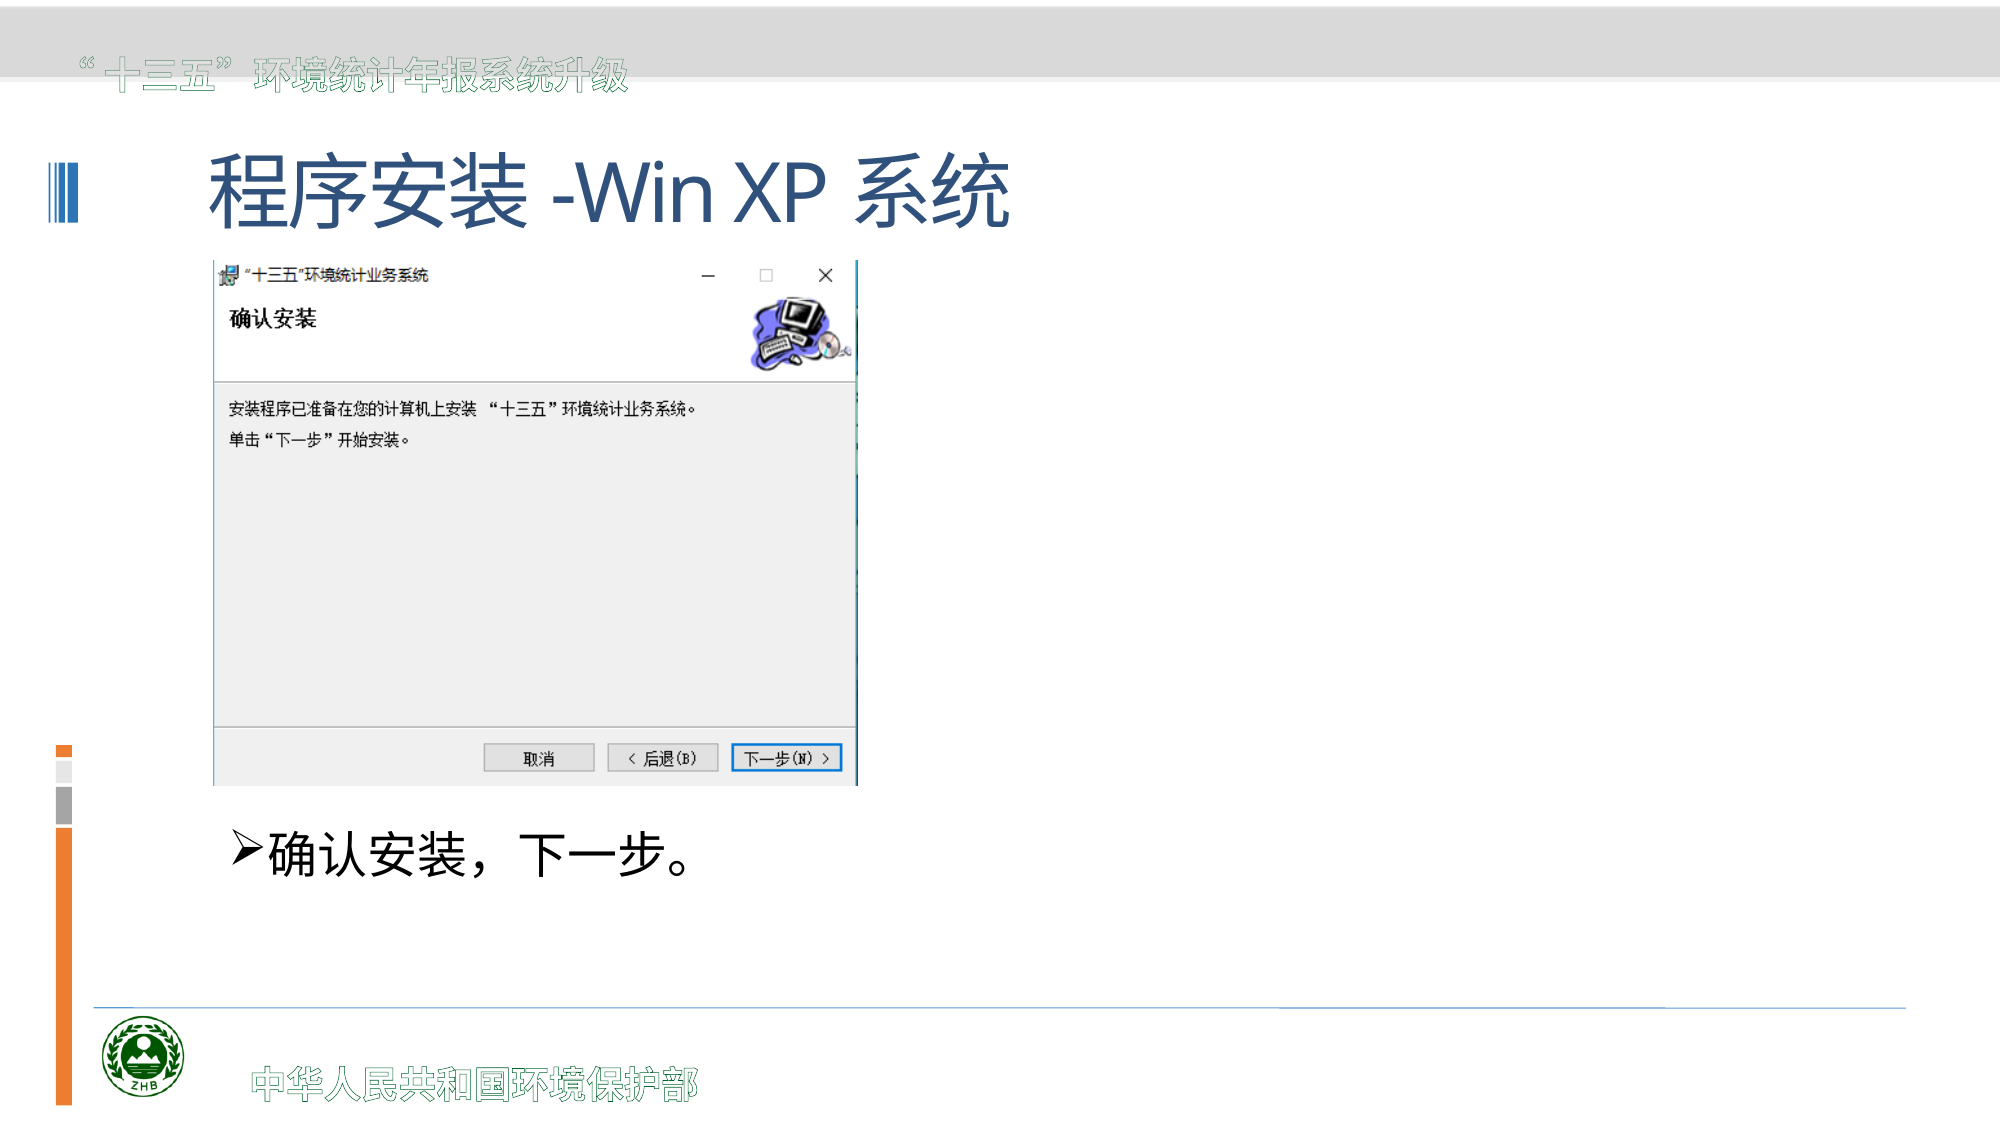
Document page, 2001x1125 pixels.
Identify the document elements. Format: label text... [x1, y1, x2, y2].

picture [213, 260, 858, 786]
text_box 程序安装-Win XP系统 [192, 131, 1080, 261]
picture [93, 1007, 188, 1106]
text_box 确认安装，下一步。 [213, 816, 1842, 891]
